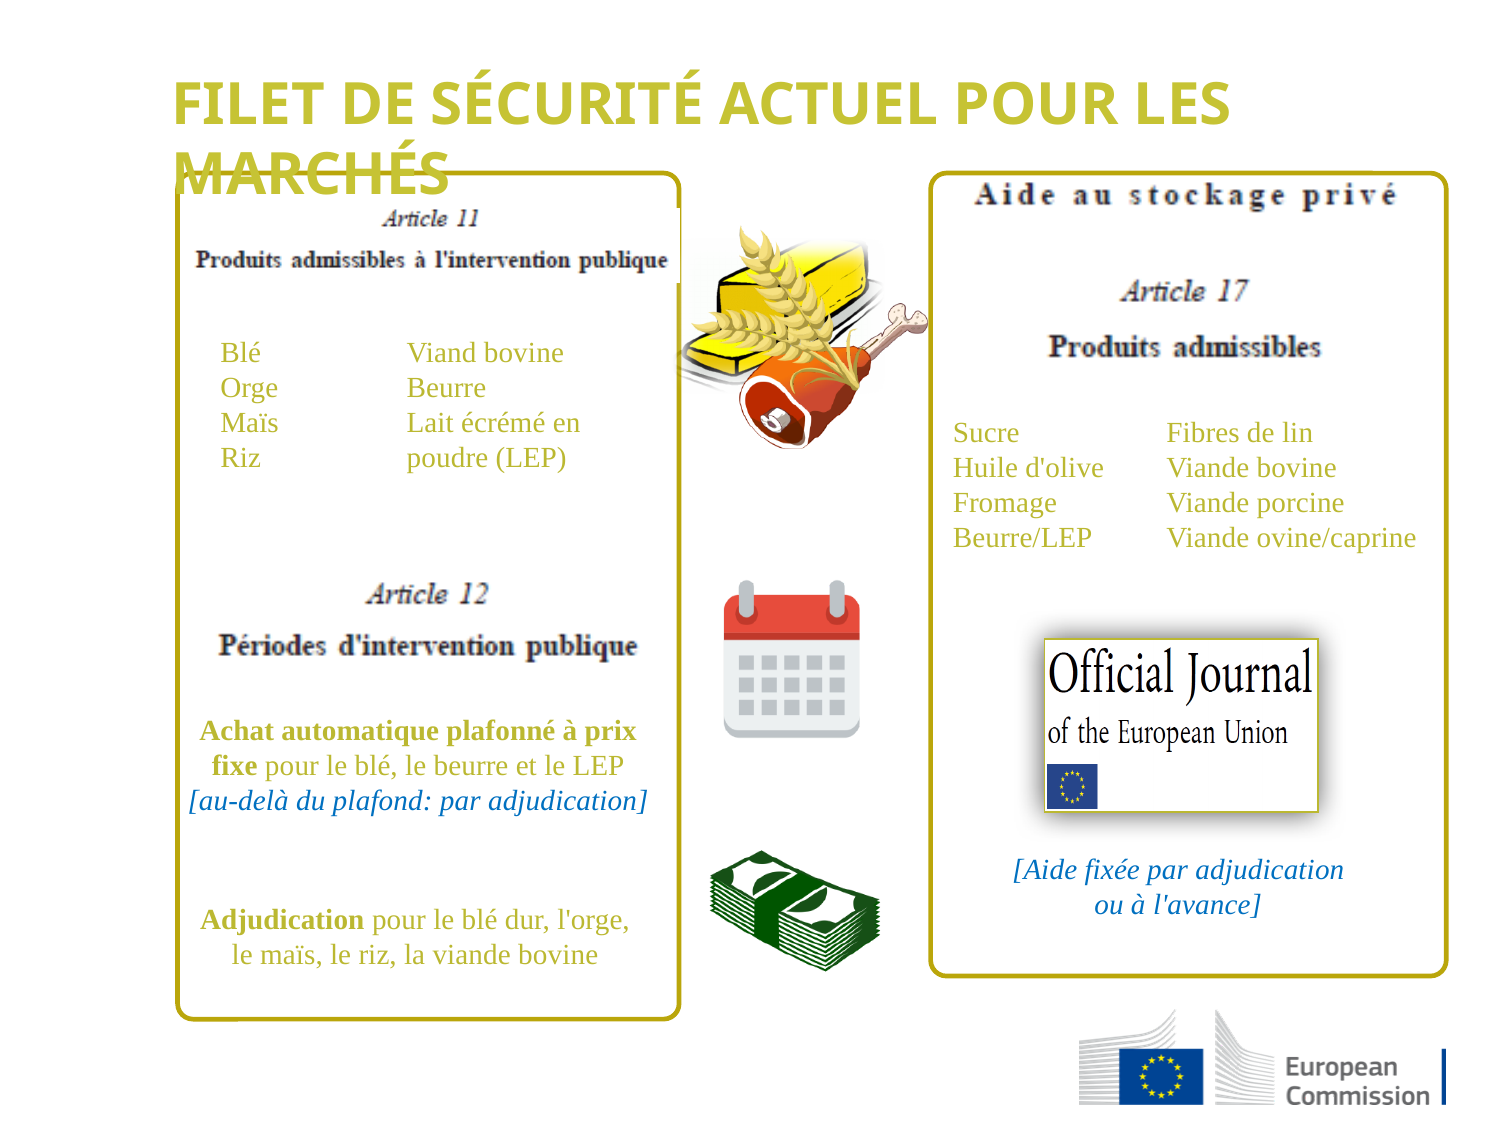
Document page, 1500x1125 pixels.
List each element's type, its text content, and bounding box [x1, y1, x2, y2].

picture [1044, 639, 1318, 813]
text_box Adjudication pour le blé dur, l'orge, le maïs, le riz, la viande bovine [176, 893, 654, 978]
text_box Fibres de lin Viande bovine Viande porcine Viande ovine/caprine [1151, 405, 1438, 561]
text_box Sucre Huile d'olive Fromage Beurre/LEP [938, 405, 1151, 561]
text_box [175, 170, 682, 1022]
picture [701, 571, 882, 753]
text_box Viand bovine Beurre Lait écrémé en poudre (LEP) [391, 326, 668, 481]
picture [194, 573, 656, 677]
text_box [928, 170, 1449, 979]
picture [961, 181, 1401, 361]
text_box Achat automatique plafonné à prix fixe pour le blé, le beurre et le LEP [au-delà du plafond: par adjudication] [169, 704, 668, 824]
picture [1078, 1008, 1447, 1106]
text_box Filet de sécurité actuel pour les marchés [171, 66, 1447, 138]
text_box Blé Orge Maïs Riz [205, 326, 370, 481]
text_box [670, 224, 928, 449]
picture [182, 208, 680, 283]
text_box [Aide fixée par adjudication ou à l'avance] [988, 842, 1369, 928]
picture [702, 814, 887, 999]
